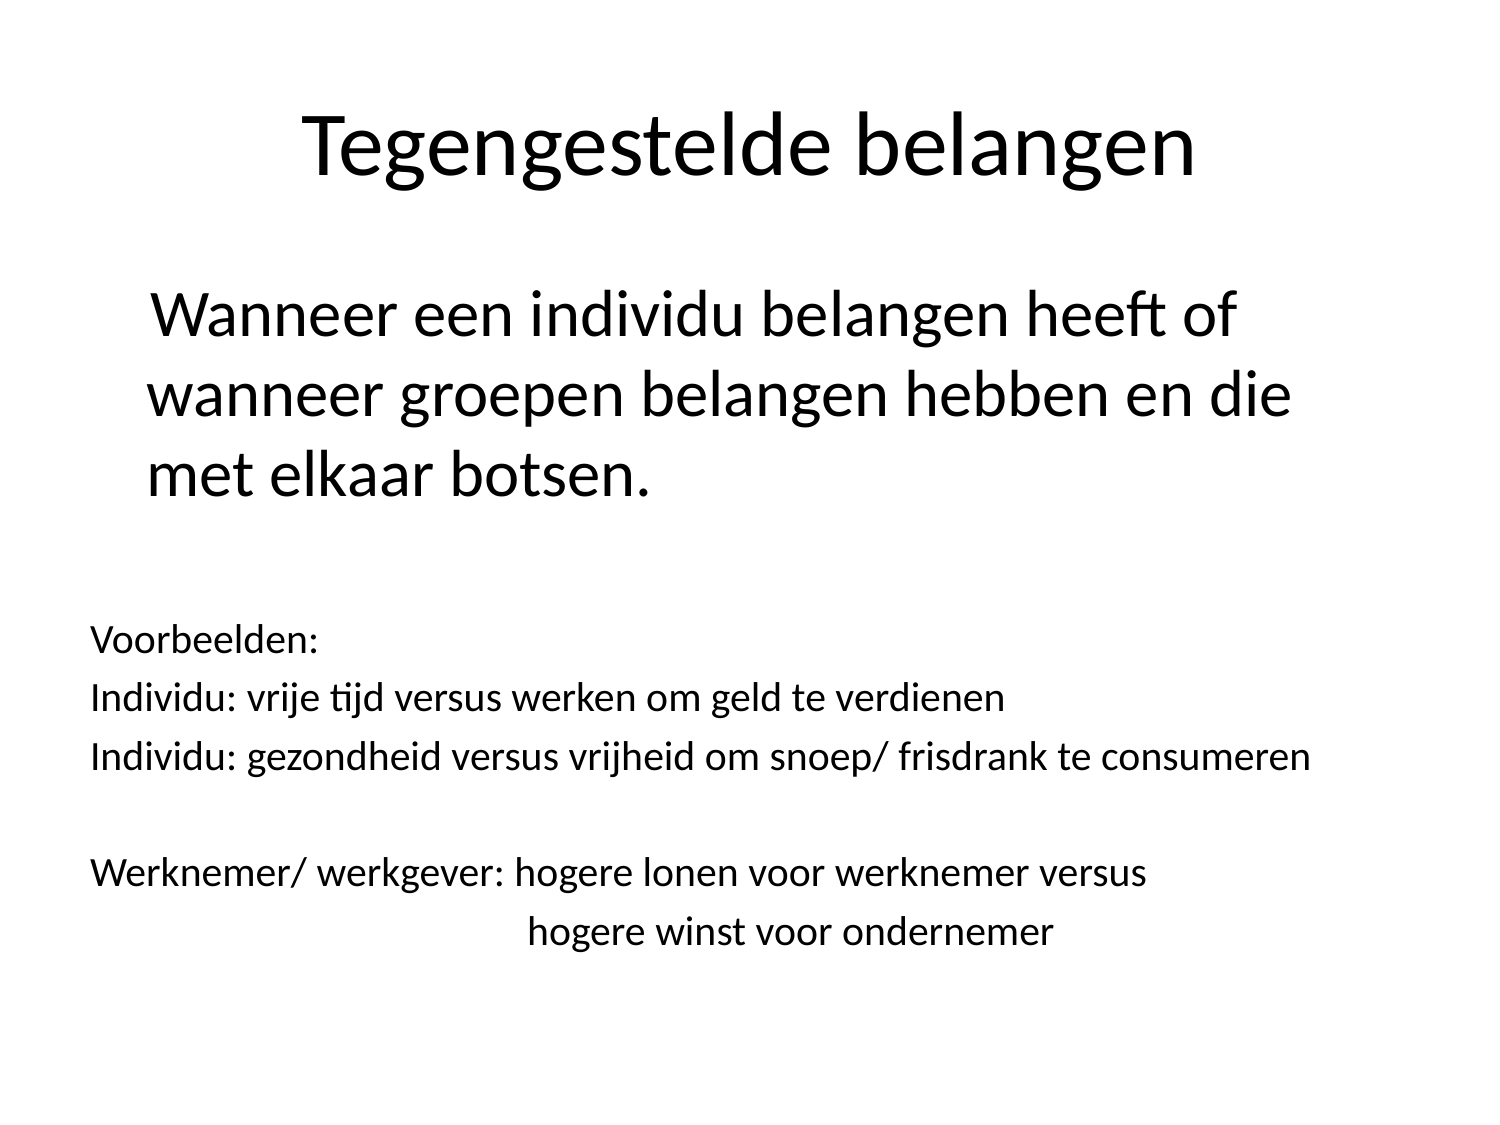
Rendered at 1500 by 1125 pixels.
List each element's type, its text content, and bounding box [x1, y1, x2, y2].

title Tegengestelde belangen [75, 45, 1425, 233]
list Wanneer een individu belangen heeft of wanneer groepen belangen hebben en die met elkaar botsen. Voorbeelden: Individu: vrije tijd versus werken om geld te verdienen Individu: gezondheid versus vrijheid om snoep/ frisdrank te consumeren Werknemer/ werkgever: hogere lonen voor werknemer versus hogere winst voor ondernemer [75, 262, 1425, 1005]
